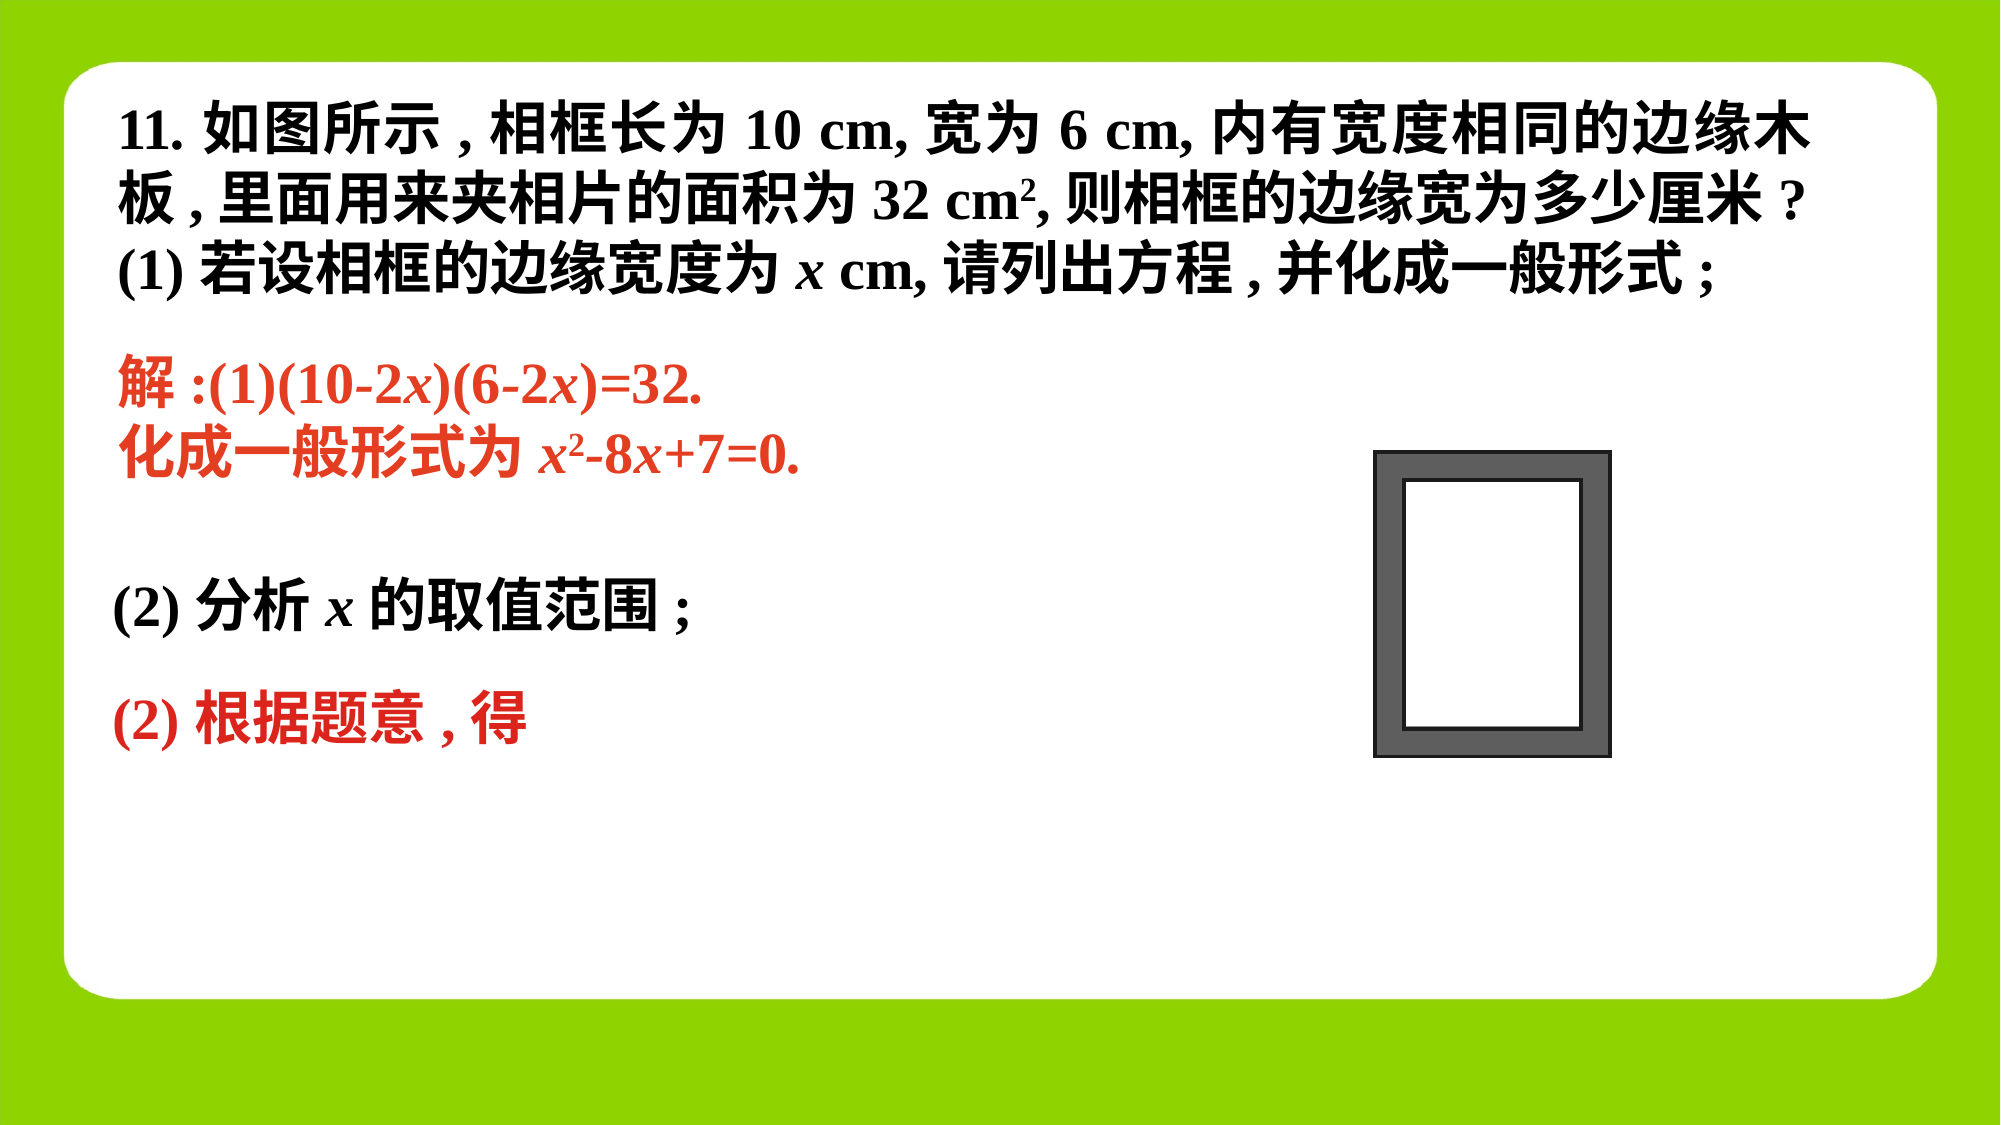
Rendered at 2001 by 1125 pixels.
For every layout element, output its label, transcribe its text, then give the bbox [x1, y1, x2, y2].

text_box 解:(1)(10-2x)(6-2x)=32. 化成一般形式为x2-8x+7=0. [102, 338, 1024, 493]
text_box (2)分析x的取值范围; [97, 560, 1100, 646]
picture [0, 0, 2001, 1125]
text_box 11.如图所示,相框长为10 cm,宽为6 cm,内有宽度相同的边缘木板,里面用来夹相片的面积为32 cm2,则相框的边缘宽为多少厘米? (1)若设相框的边缘宽度为x cm,请列出方程,并化成一般形式; [102, 83, 1827, 309]
